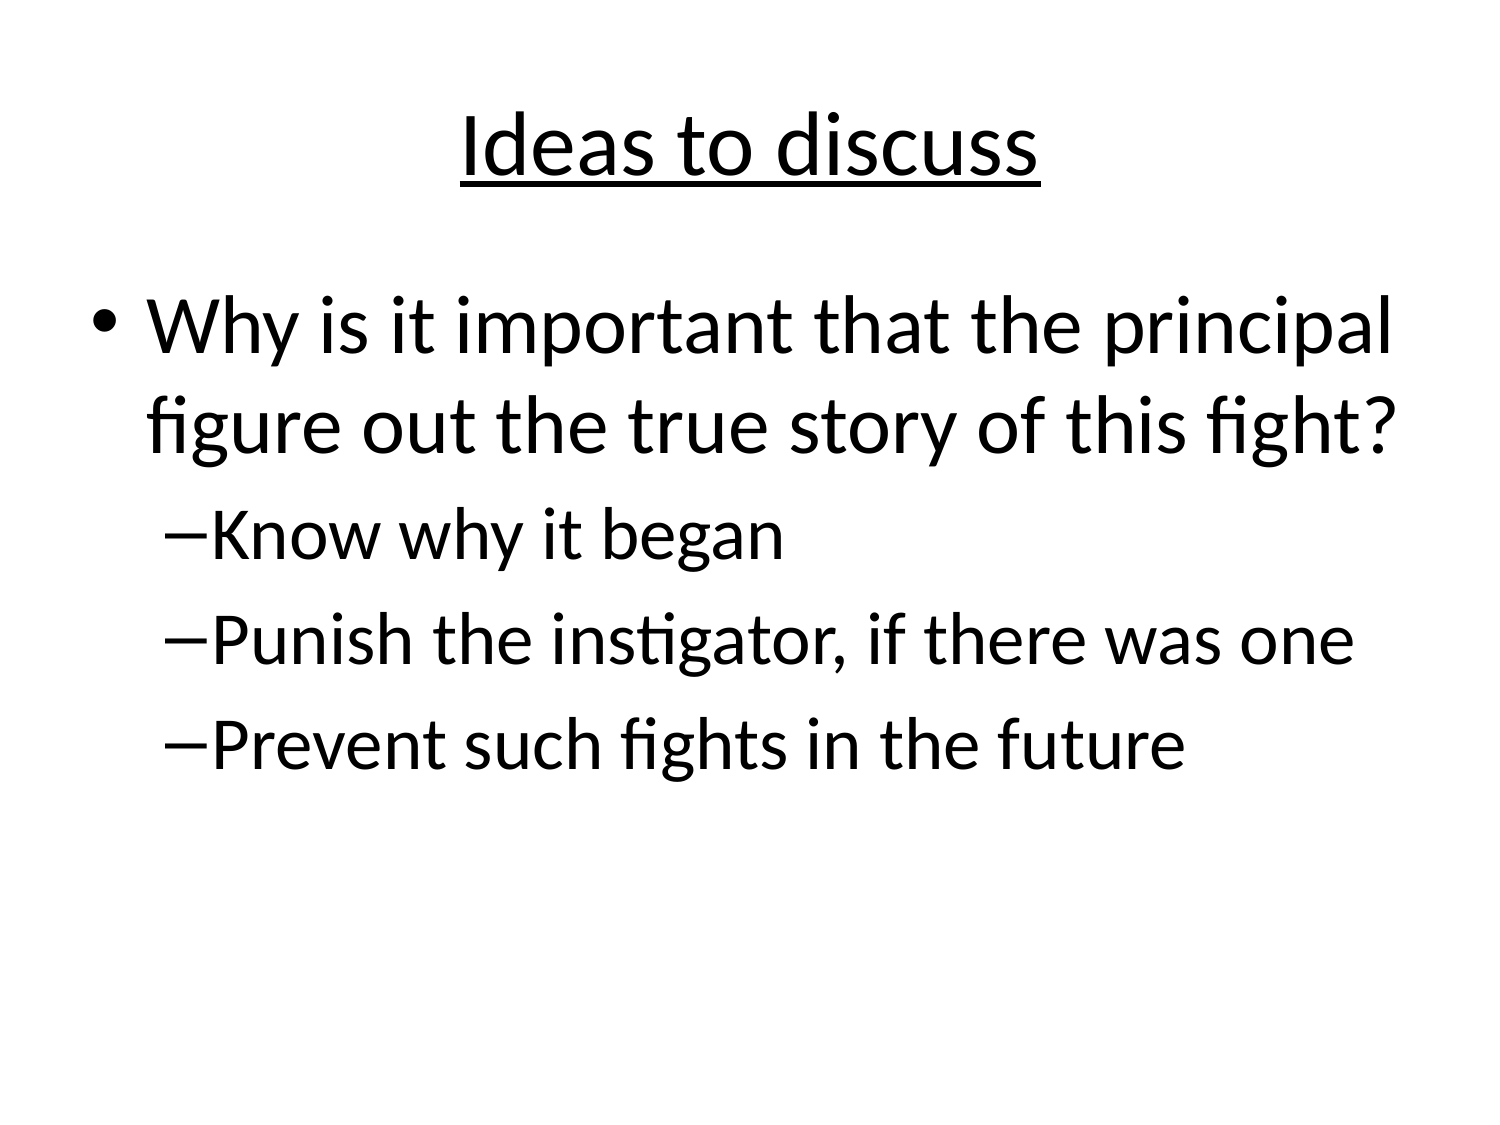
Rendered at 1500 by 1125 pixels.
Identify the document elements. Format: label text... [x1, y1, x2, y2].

title Ideas to discuss [75, 45, 1425, 233]
list Why is it important that the principal figure out the true story of this fight? Know why it began Punish the instigator, if there was one Prevent such fights in the future [75, 262, 1425, 1005]
